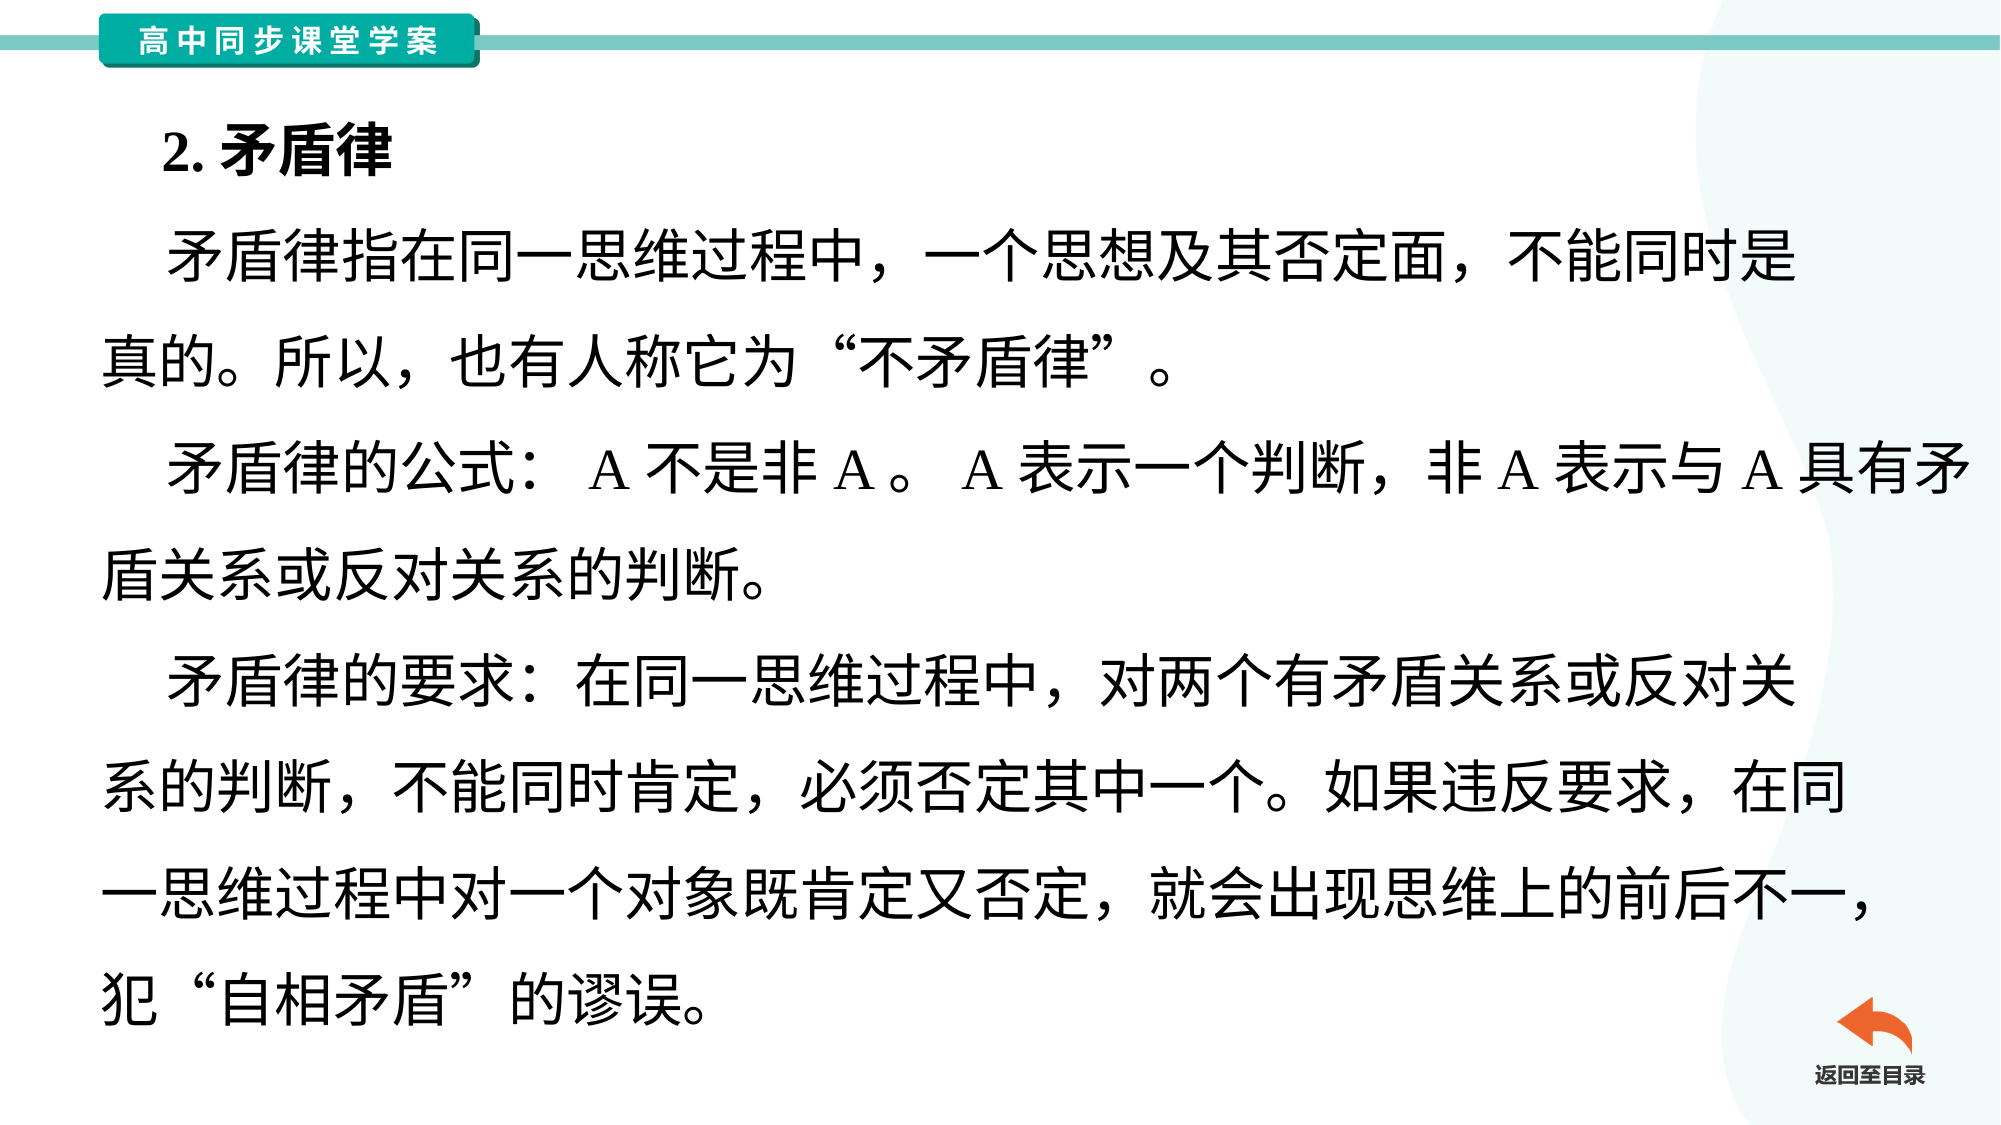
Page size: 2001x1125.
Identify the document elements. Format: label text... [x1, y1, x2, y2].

picture [0, 0, 2000, 1125]
text_box 2.矛盾律 矛盾律指在同一思维过程中，一个思想及其否定面，不能同时是 真的。所以，也有人称它为“不矛盾律”。 矛盾律的公式：A不是非A。A表示一个判断，非A表示与A具有矛 盾关系或反对关系的判断。 矛盾律的要求：在同一思维过程中，对两个有矛盾关系或反对关 系的判断，不能同时肯定，必须否定其中一个。如果违反要求，在同 一思维过程中对一个对象既肯定又否定，就会出现思维上的前后不一， 犯“自相矛盾”的谬误。 [100, 76, 1899, 1033]
